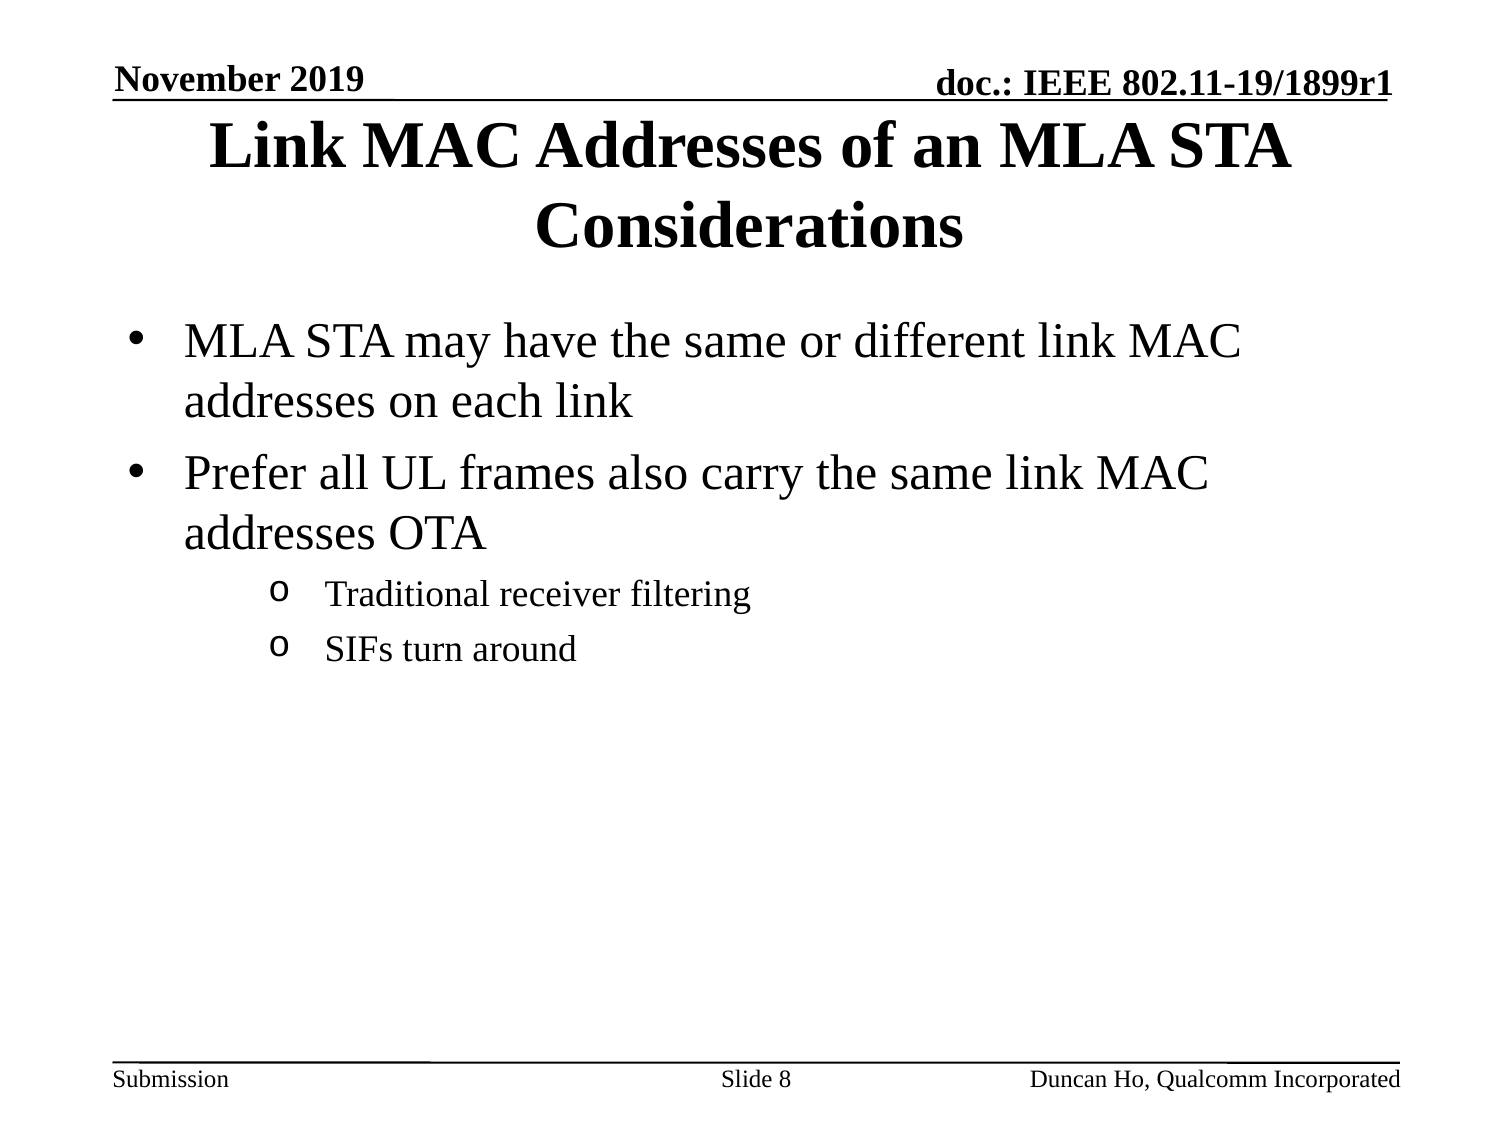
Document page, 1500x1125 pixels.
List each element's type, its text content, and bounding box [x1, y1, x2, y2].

footer Duncan Ho, Qualcomm Incorporated [878, 1061, 1402, 1093]
list MLA STA may have the same or different link MAC addresses on each link Prefer all UL frames also carry the same link MAC addresses OTA Traditional receiver filtering SIFs turn around [112, 299, 1388, 1011]
title Link MAC Addresses of an MLA STA Considerations [112, 112, 1388, 251]
slide_number Slide 8 [712, 1061, 800, 1123]
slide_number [114, 54, 423, 100]
